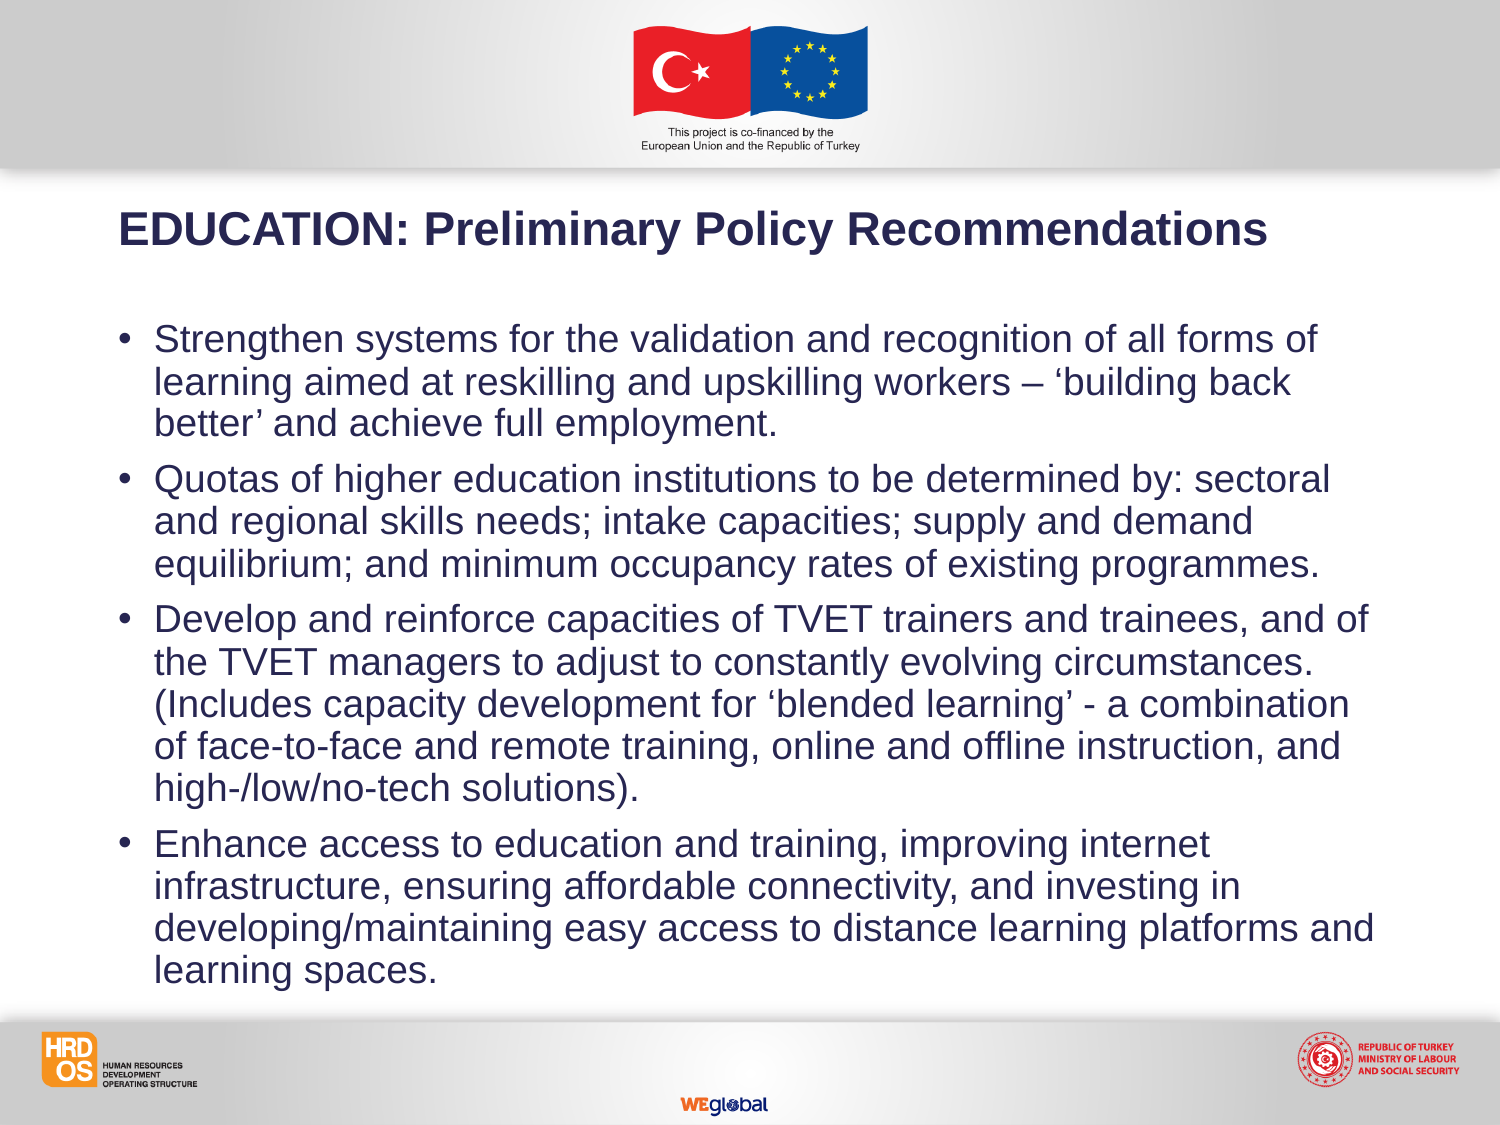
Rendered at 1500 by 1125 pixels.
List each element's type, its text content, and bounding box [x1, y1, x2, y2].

list EDUCATION: Preliminary Policy Recommendations Strengthen systems for the validation and recognition of all forms of learning aimed at reskilling and upskilling workers – ‘building back better’ and achieve full employment. Quotas of higher education institutions to be determined by: sectoral and regional skills needs; intake capacities; supply and demand equilibrium; and minimum occupancy rates of existing programmes. Develop and reinforce capacities of TVET trainers and trainees, and of the TVET managers to adjust to constantly evolving circumstances. (Includes capacity development for ‘blended learning’ - a combination of face-to-face and remote training, online and offline instruction, and high-/low/no-tech solutions). Enhance access to education and training, improving internet infrastructure, ensuring affordable connectivity, and investing in developing/maintaining easy access to distance learning platforms and learning spaces. [103, 196, 1397, 1005]
picture [0, 0, 1500, 1125]
